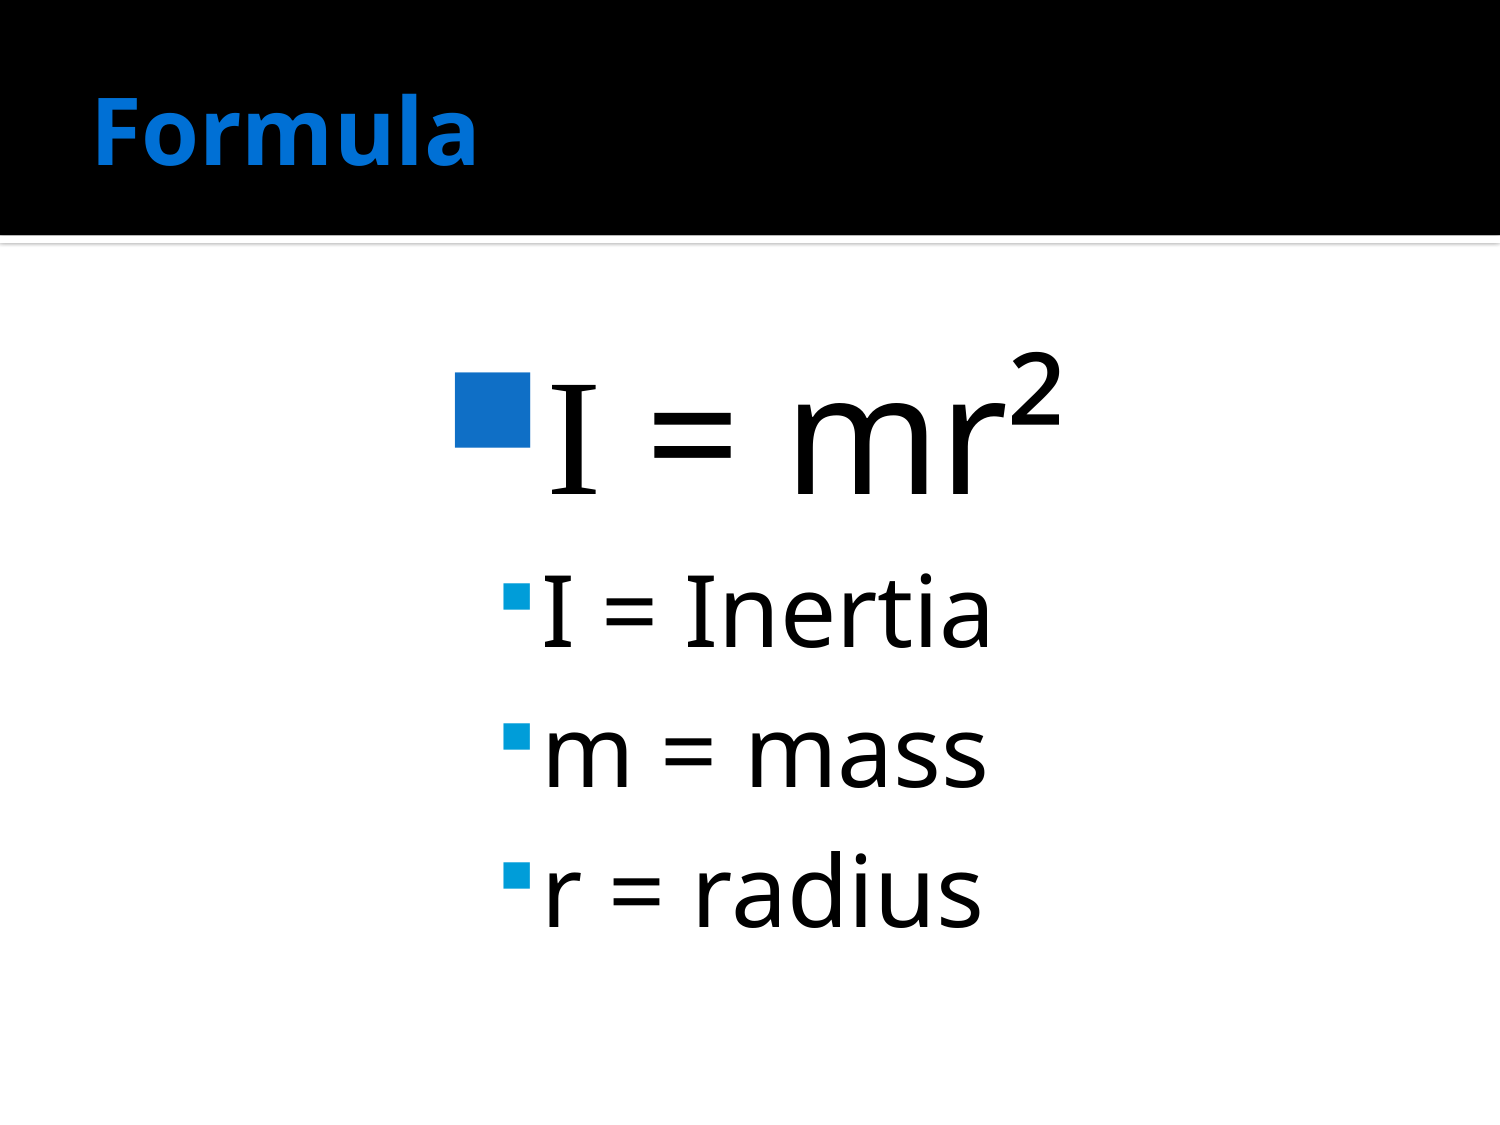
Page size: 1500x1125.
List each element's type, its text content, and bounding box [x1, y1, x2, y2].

list I = mr² I = Inertia m = mass r = radius [412, 312, 1150, 1025]
title Formula [75, 25, 1425, 231]
